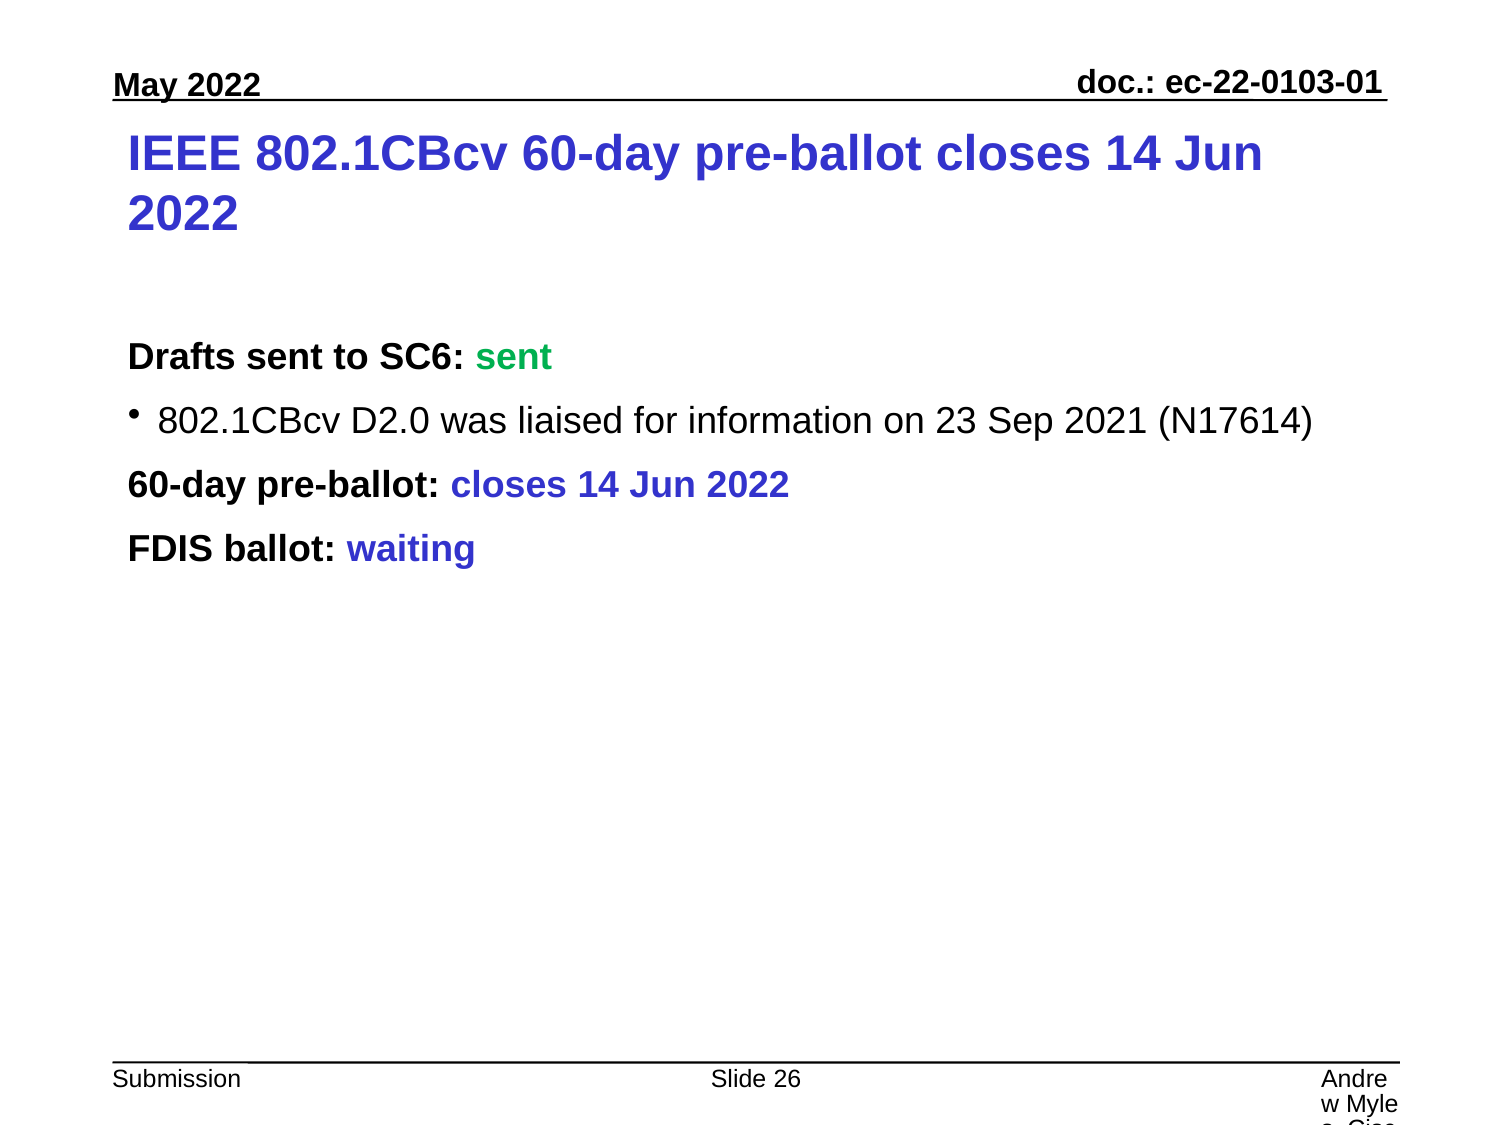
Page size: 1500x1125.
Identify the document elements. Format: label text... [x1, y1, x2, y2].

title IEEE 802.1CBcv 60-day pre-ballot closes 14 Jun 2022 [112, 112, 1388, 288]
slide_number Slide 26 [709, 1061, 803, 1093]
list Drafts sent to SC6: sent 802.1CBcv D2.0 was liaised for information on 23 Sep 2021 (N17614) 60-day pre-ballot: closes 14 Jun 2022 FDIS ballot: waiting [112, 324, 1388, 1000]
footer Andrew Myles, Cisco [1320, 1061, 1402, 1093]
